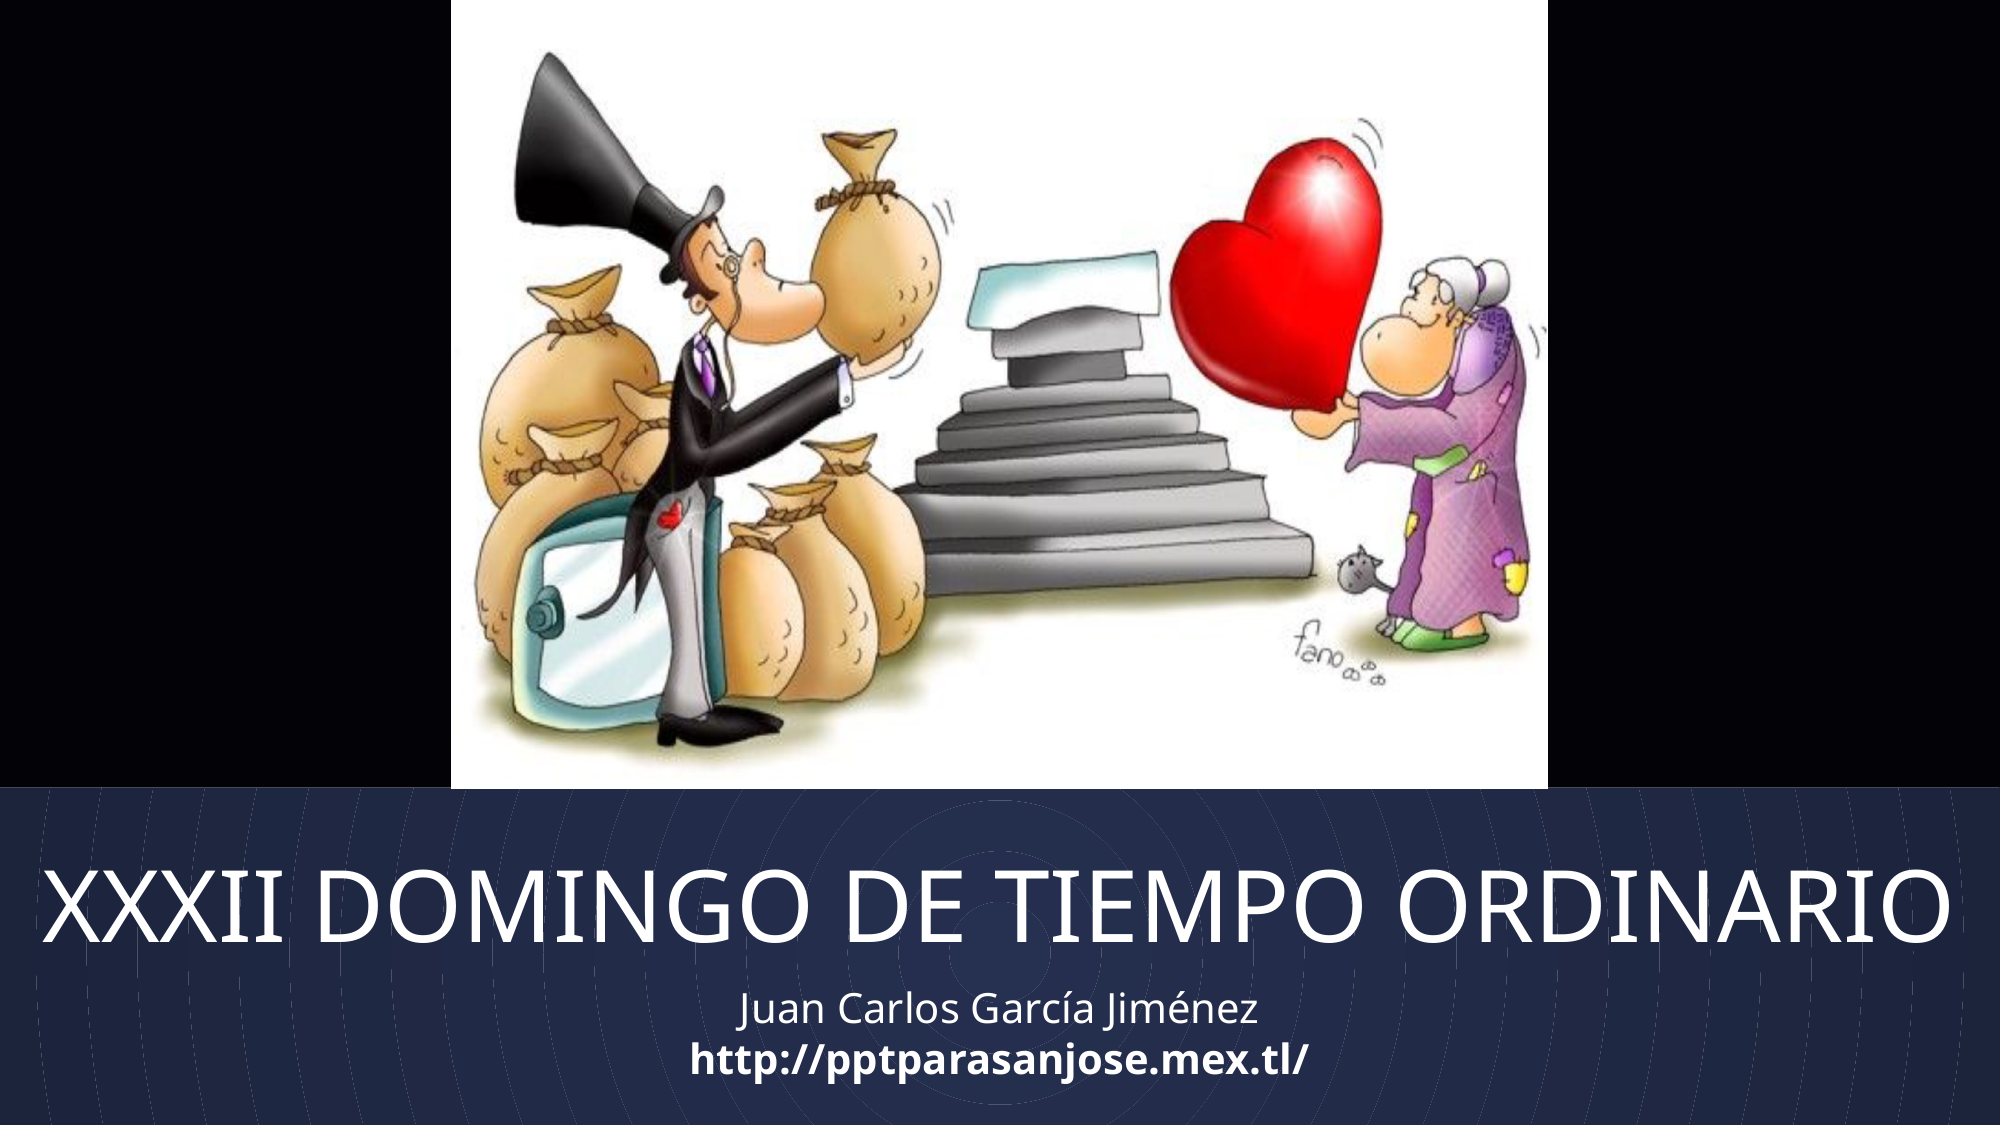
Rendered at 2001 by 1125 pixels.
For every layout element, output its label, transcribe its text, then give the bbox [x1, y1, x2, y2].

picture [451, 0, 1548, 789]
subtitle Juan Carlos García Jiménez http://pptparasanjose.mex.tl/ [249, 975, 1750, 1100]
text_box [1548, 0, 2000, 788]
text_box [0, 0, 451, 788]
title XXXII DOMINGO DE TIEMPO ORDINARIO [0, 788, 2000, 975]
